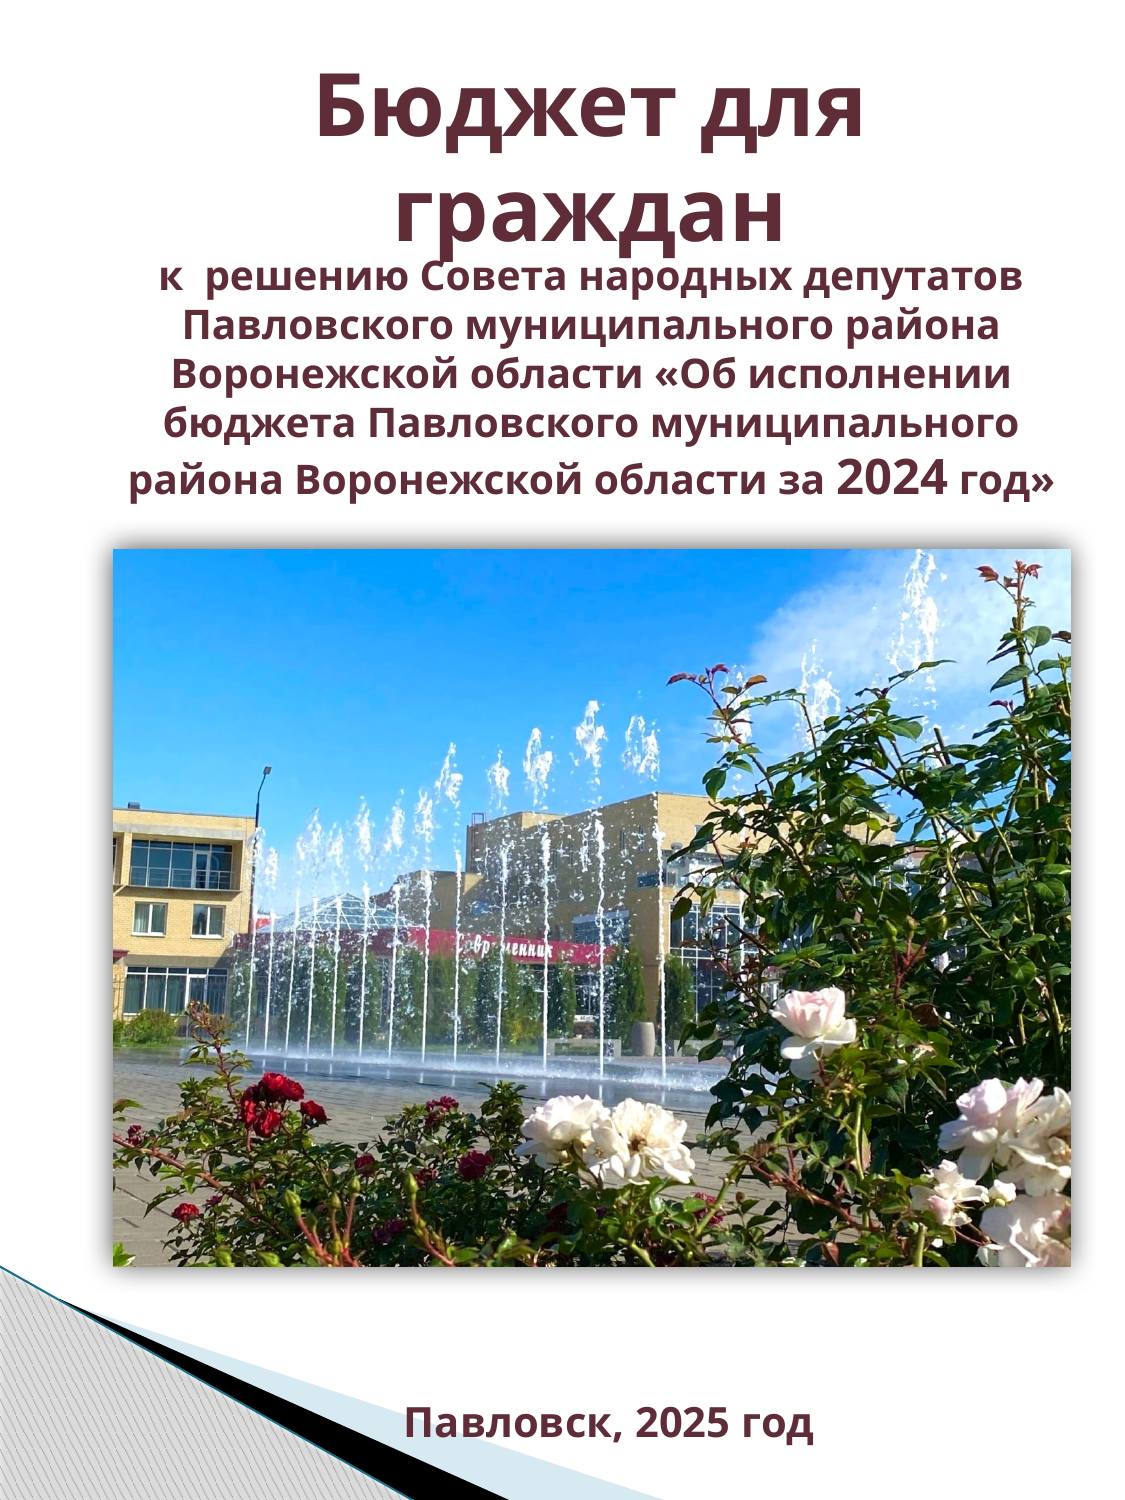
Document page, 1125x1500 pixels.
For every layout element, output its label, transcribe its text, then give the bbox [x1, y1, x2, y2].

picture [113, 548, 1071, 1267]
title Бюджет для граждан [90, 53, 1090, 254]
text_box к решению Совета народных депутатов Павловского муниципального района Воронежской области «Об исполнении бюджета Павловского муниципального района Воронежской области за 2024 год» [113, 242, 1059, 529]
text_box Павловск, 2025 год [267, 1387, 941, 1473]
